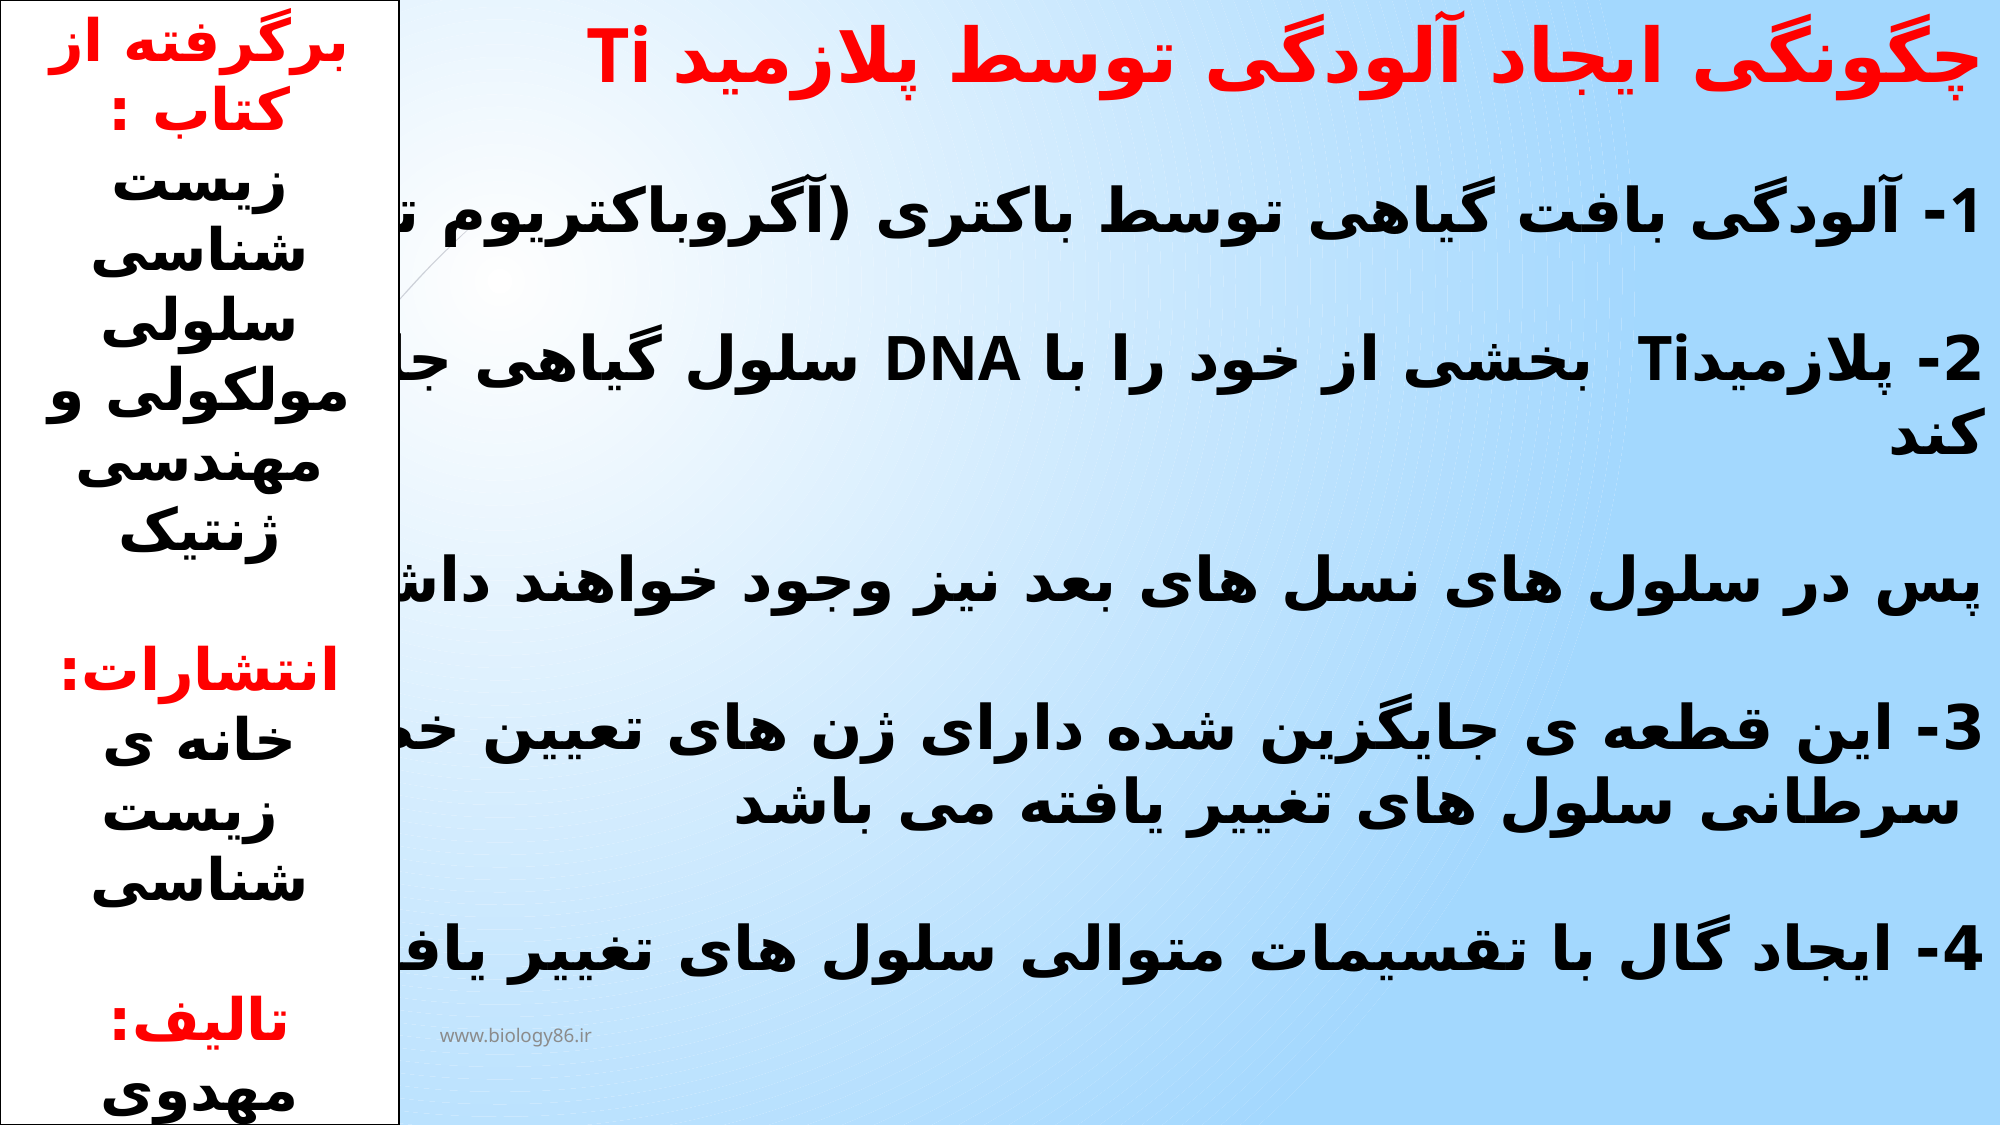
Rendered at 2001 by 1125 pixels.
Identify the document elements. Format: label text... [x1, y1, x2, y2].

title چگونگی ایجاد آلودگی توسط پلازمیدTi 1- آلودگی بافت گیاهی توسط باکتری (آگروباکتریوم تومفاسینس) 2- پلازمیدTi بخشی از خود را با DNA سلول گیاهی جایگزین می کند پس در سلول های نسل های بعد نیز وجود خواهند داشت 3- این قطعه ی جایگزین شده دارای ژن های تعیین خصوصیات سرطانی سلول های تغییر یافته می باشد 4- ایجاد گال با تقسیمات متوالی سلول های تغییر یافته [400, 0, 2000, 1125]
text_box ((بیشتر بدانید)) برگرفته از کتاب : زیست شناسی سلولی مولکولی و مهندسی ژنتیک انتشارات: خانه ی زیست شناسی تالیف: مهدوی اردستانی موسوی صادقی زاده [0, 0, 400, 1125]
footer www.biology86.ir [424, 1006, 1675, 1067]
